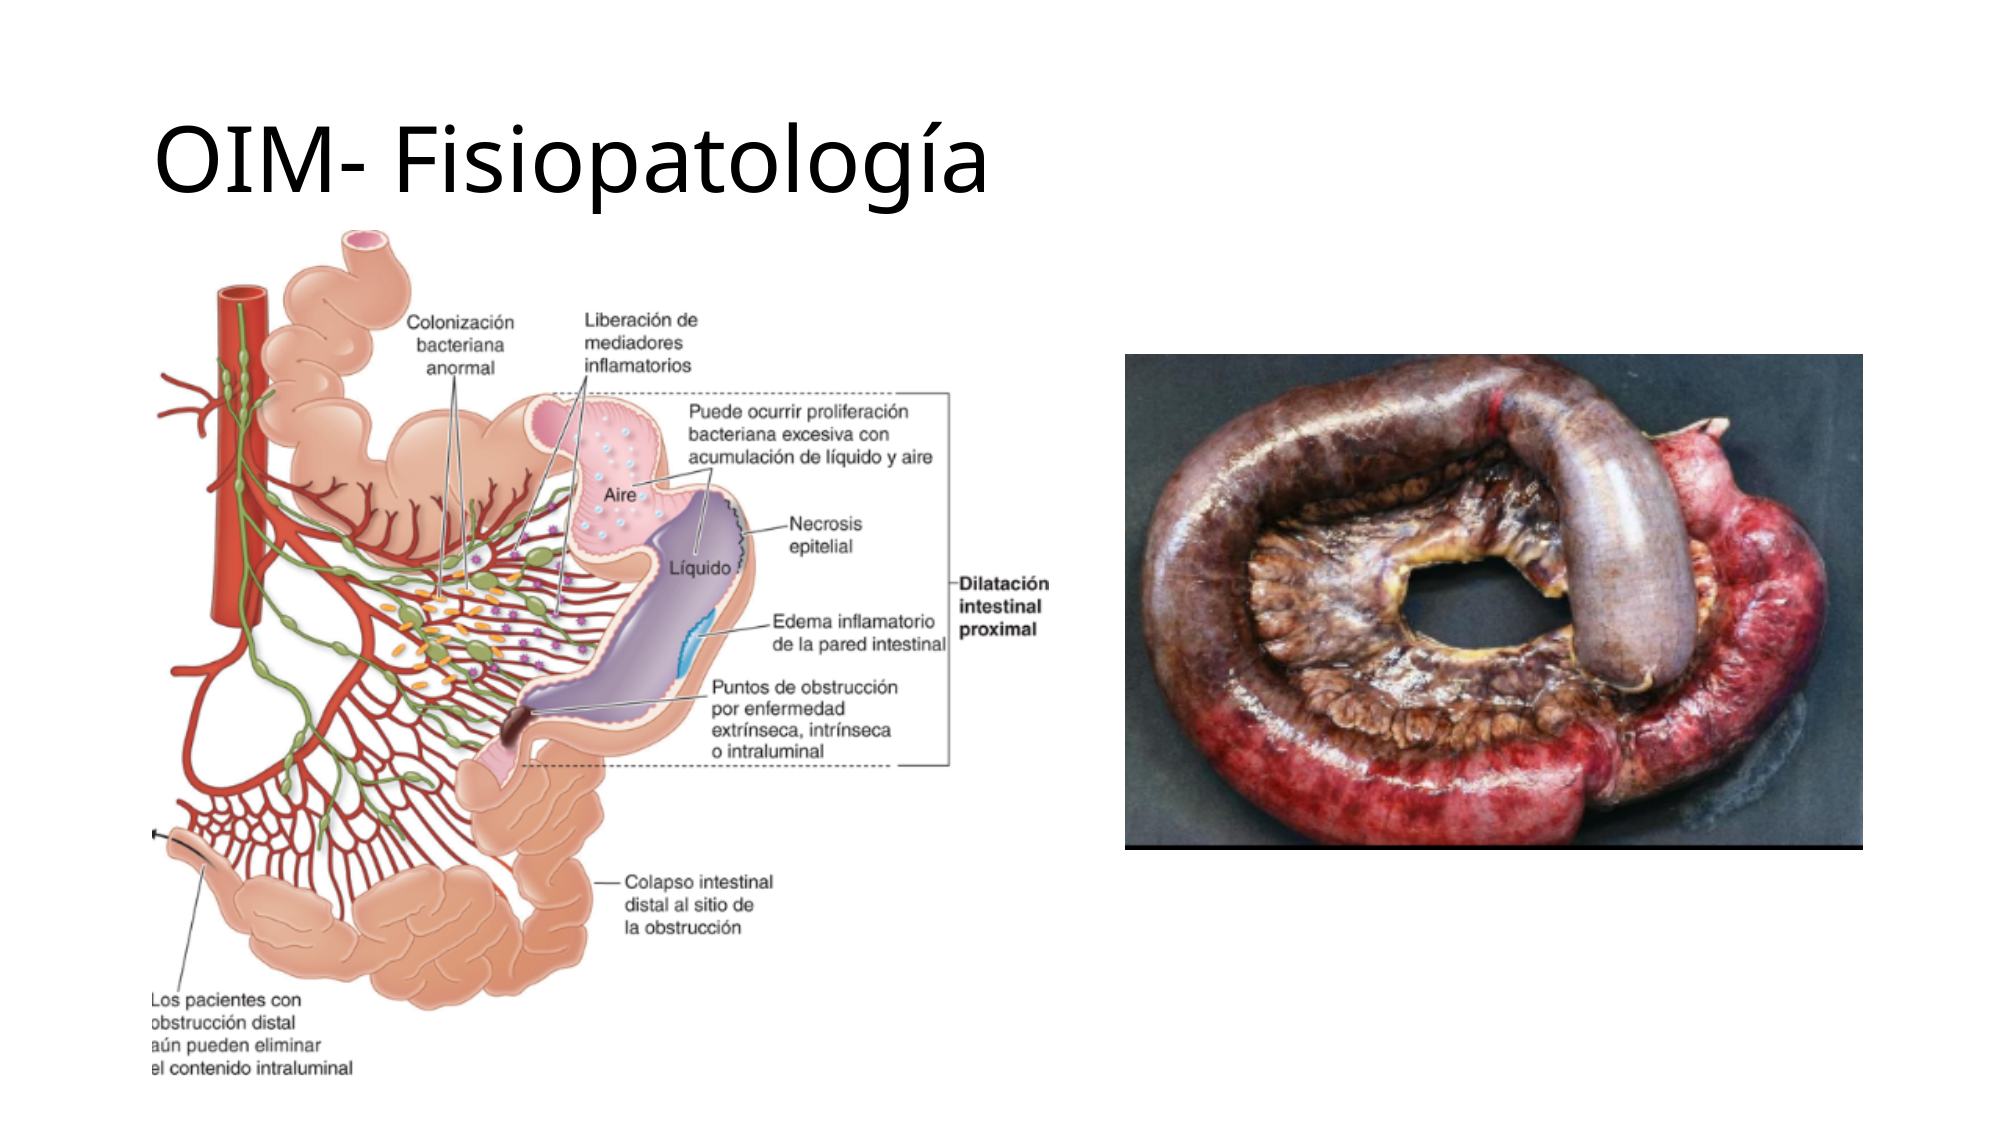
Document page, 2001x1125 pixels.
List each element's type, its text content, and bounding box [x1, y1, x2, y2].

picture [1125, 354, 1863, 850]
title OIM- Fisiopatología [137, 59, 1863, 266]
picture [152, 230, 1049, 1083]
